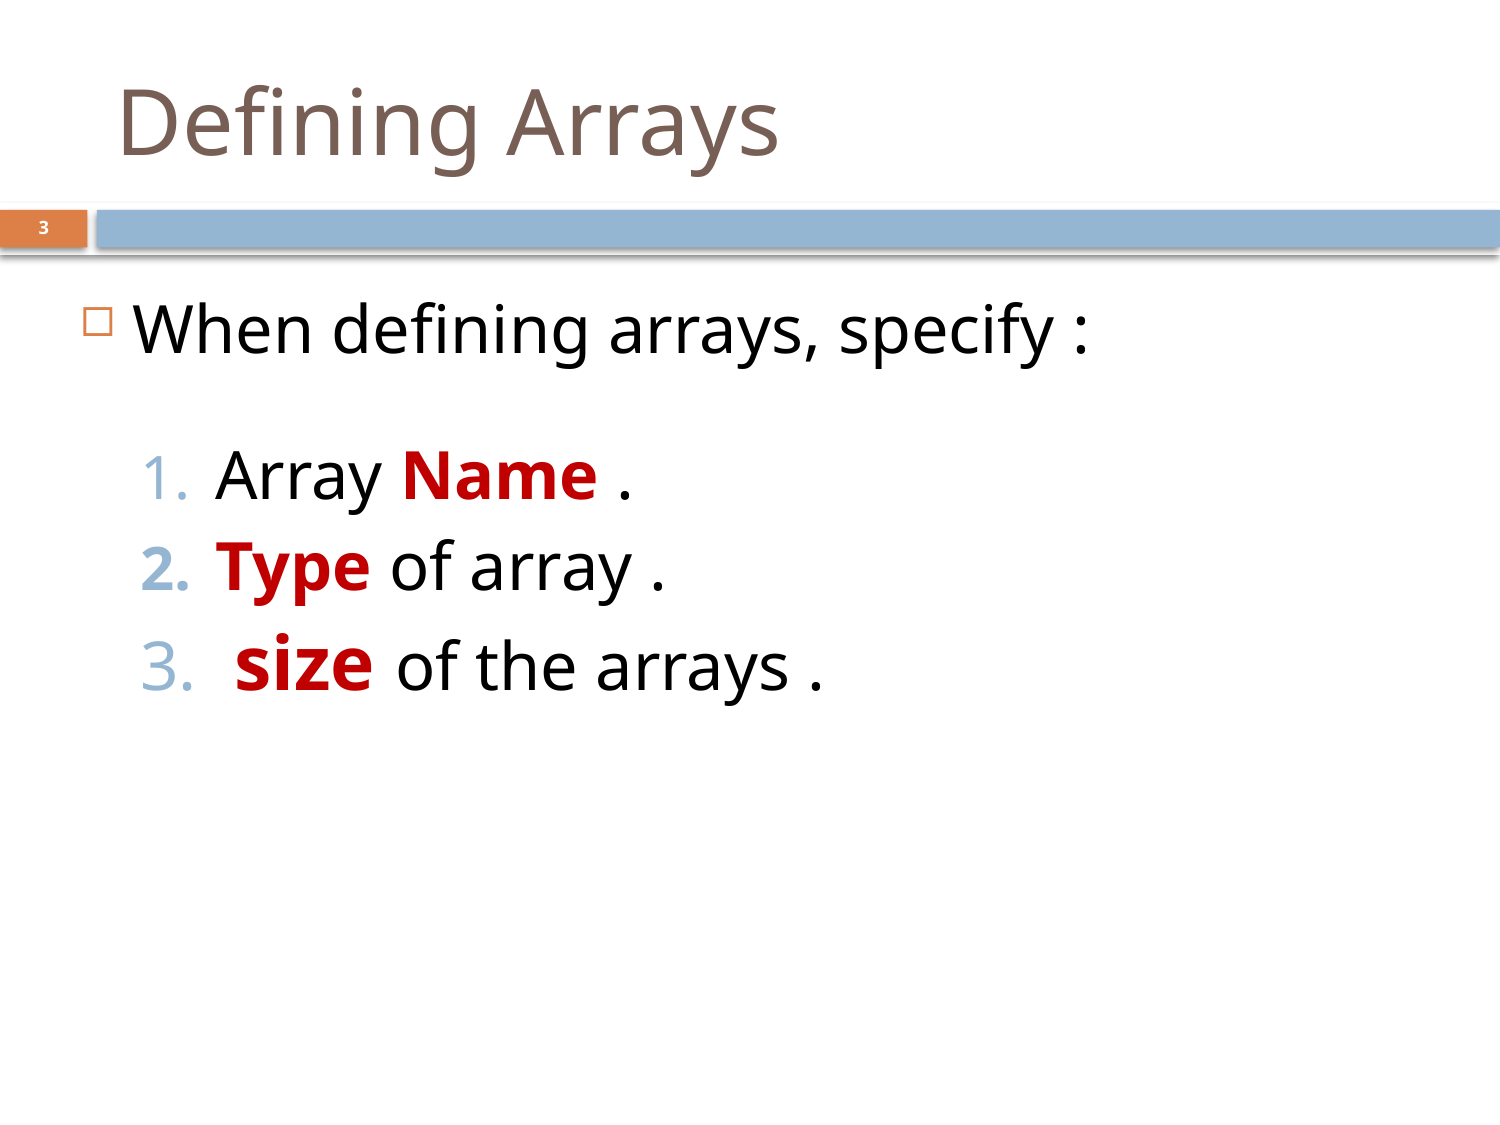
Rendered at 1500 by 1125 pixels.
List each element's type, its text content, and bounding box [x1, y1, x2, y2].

slide_number 3 [0, 208, 88, 249]
title Defining Arrays [100, 37, 1439, 201]
list When defining arrays, specify : Array Name . Type of array . size of the arrays . [64, 278, 1403, 1017]
